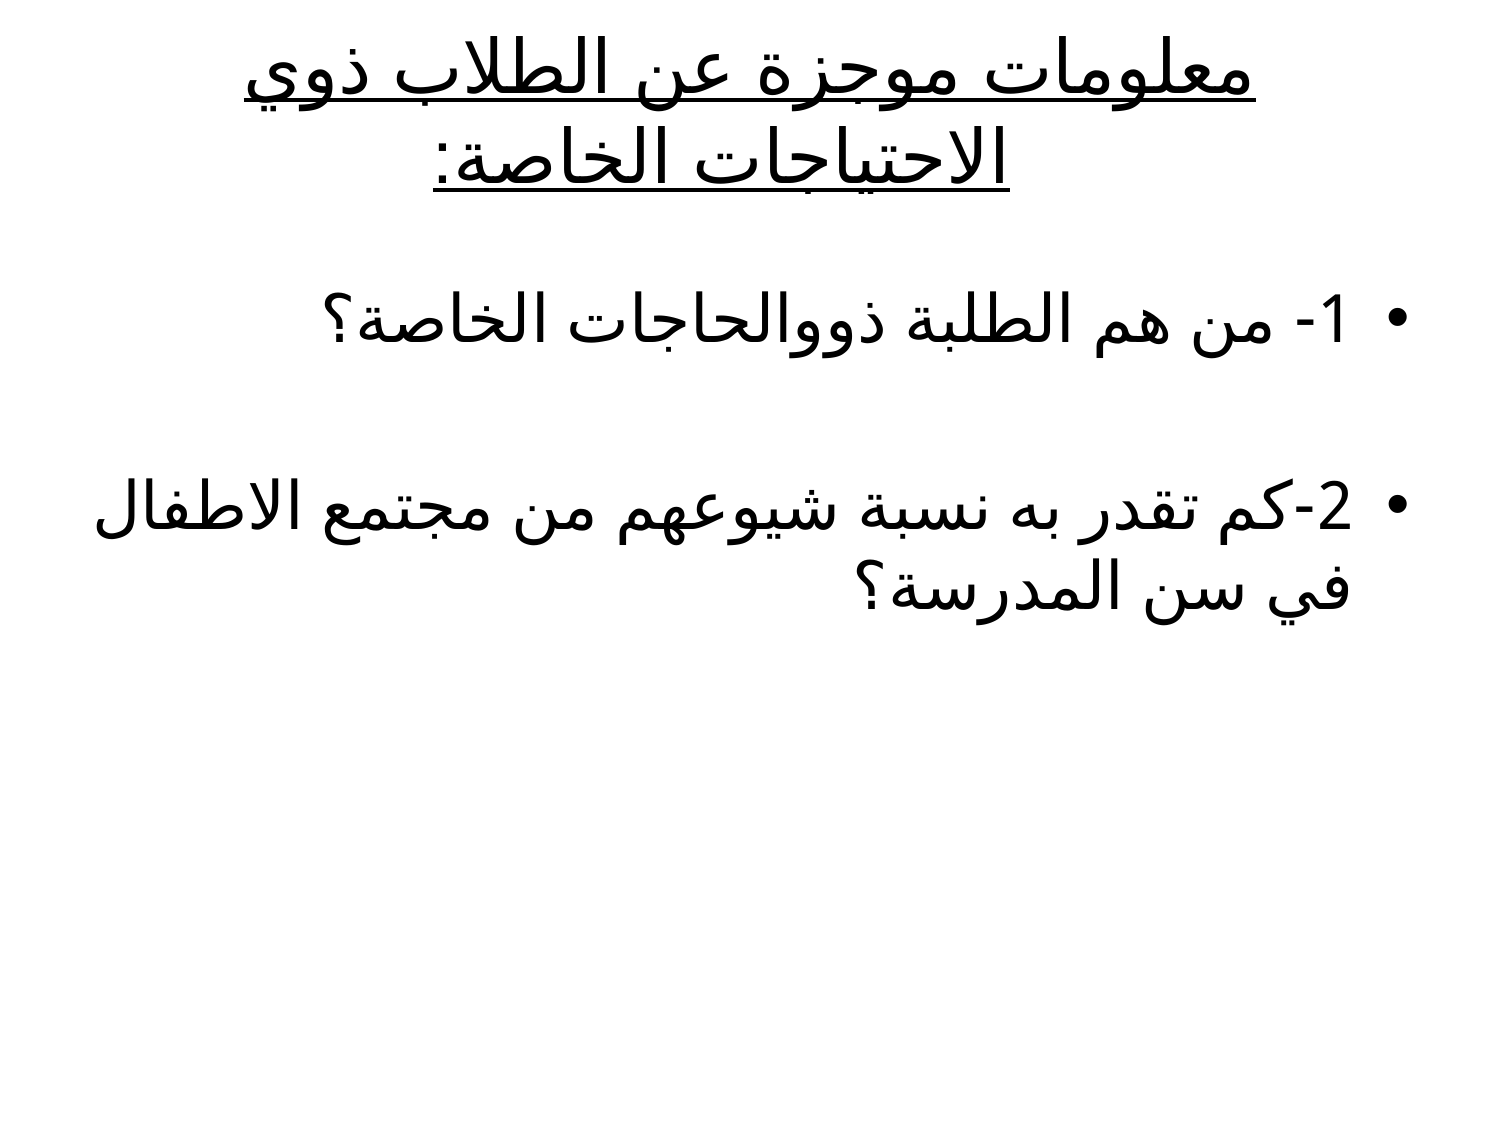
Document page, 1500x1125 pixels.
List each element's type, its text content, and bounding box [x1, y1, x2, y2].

list 1- من هم الطلبة ذووالحاجات الخاصة؟ 2-كم تقدر به نسبة شيوعهم من مجتمع الاطفال في سن المدرسة؟ [75, 174, 1425, 1005]
title معلومات موجزة عن الطلاب ذوي الاحتياجات الخاصة: [75, 45, 1425, 174]
